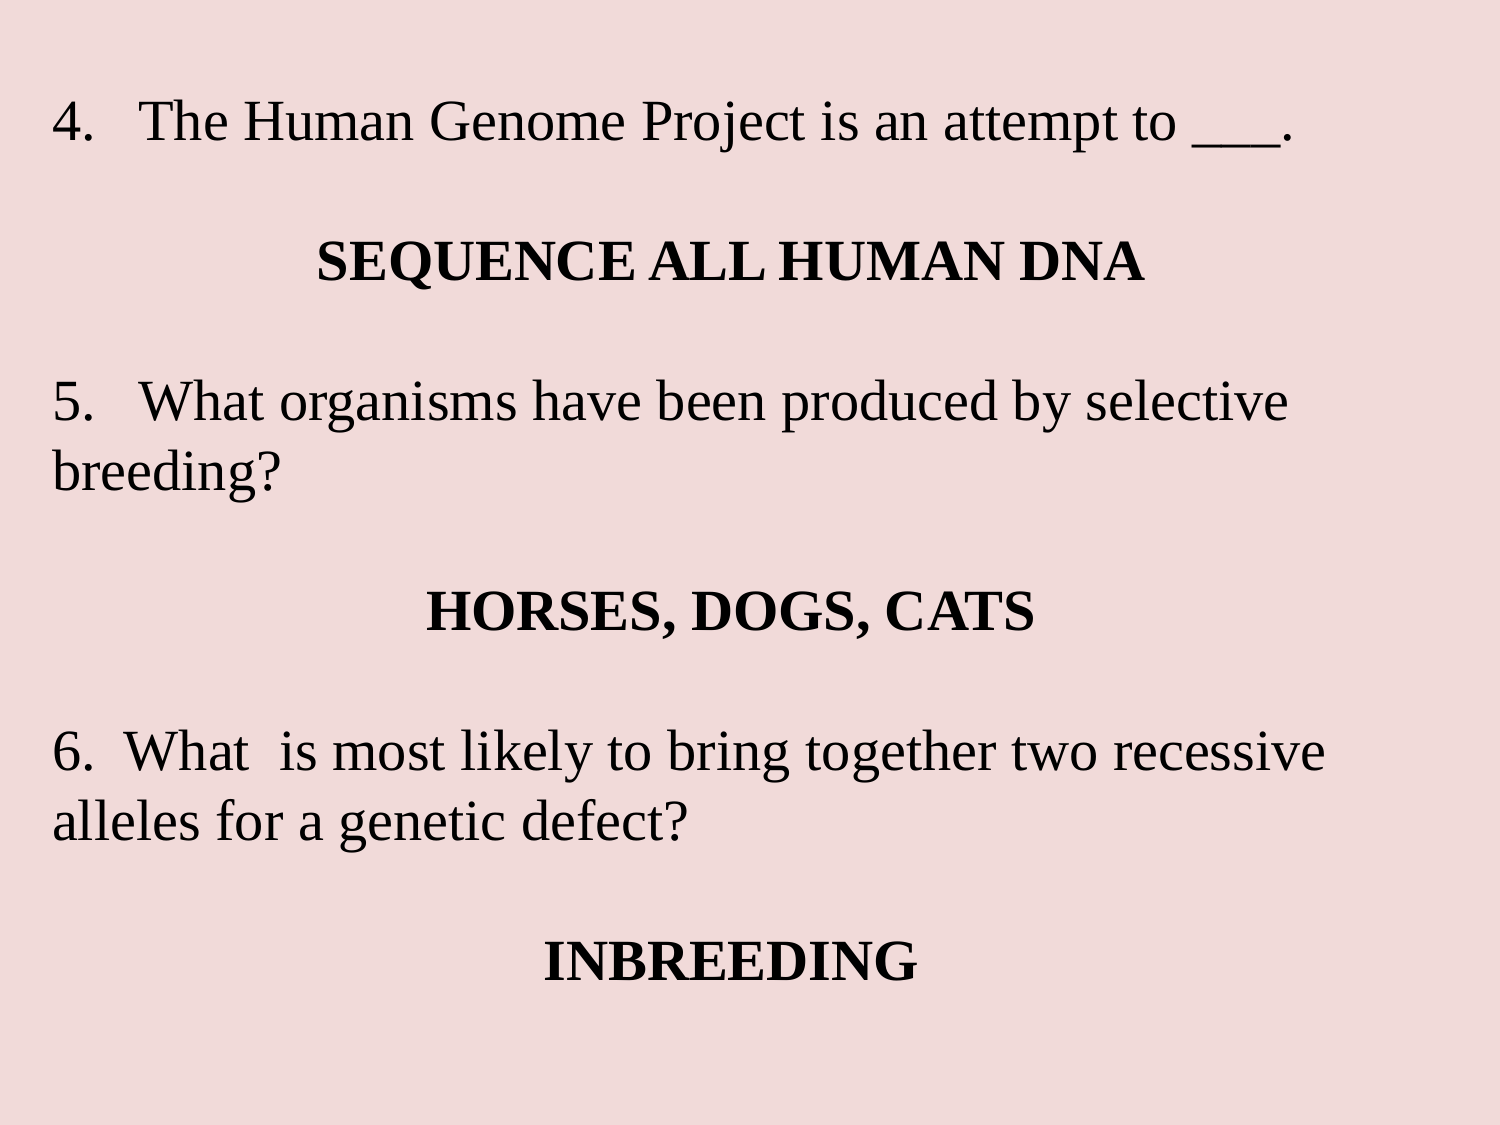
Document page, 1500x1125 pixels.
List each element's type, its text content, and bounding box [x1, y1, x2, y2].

text_box 4. The Human Genome Project is an attempt to ___. SEQUENCE ALL HUMAN DNA 5. What organisms have been produced by selective breeding? HORSES, DOGS, CATS 6. What is most likely to bring together two recessive alleles for a genetic defect? INBREEDING [37, 75, 1425, 1000]
